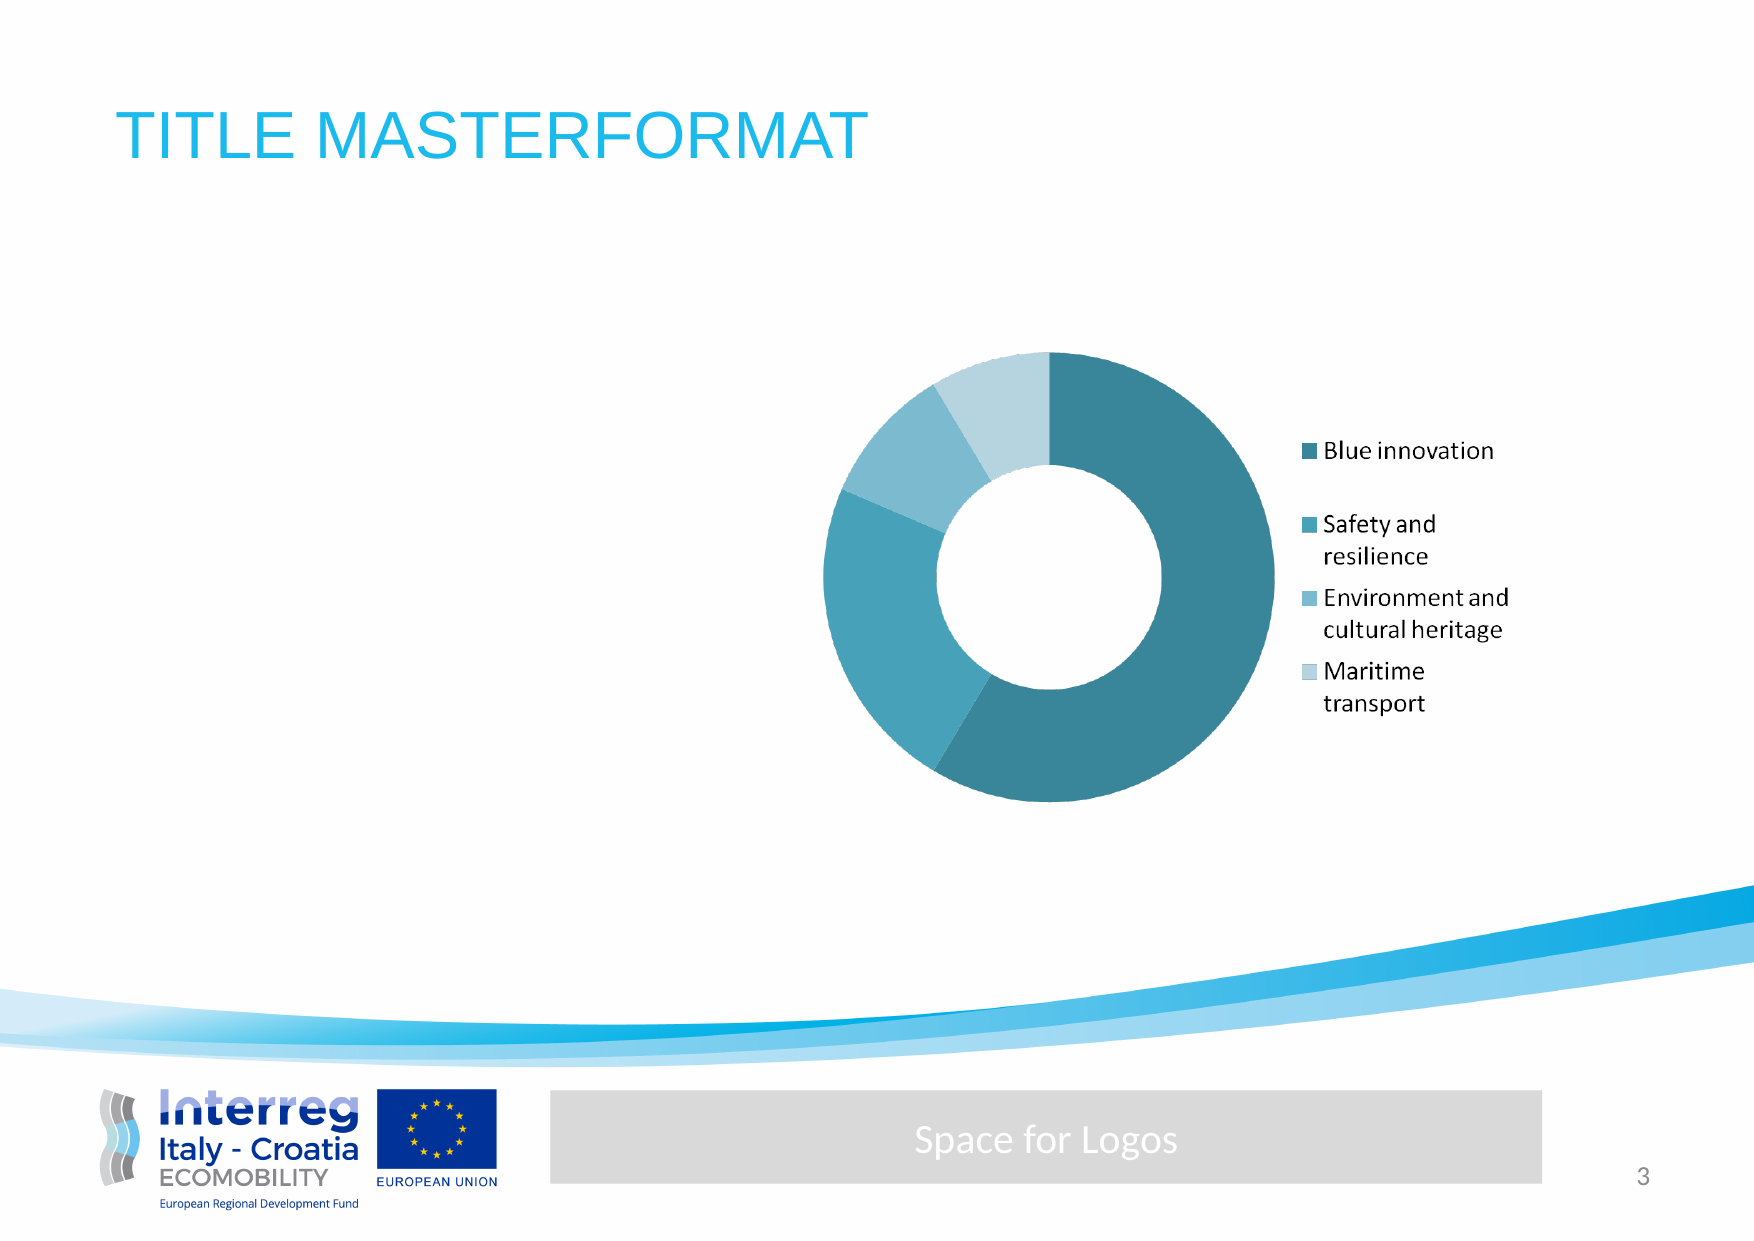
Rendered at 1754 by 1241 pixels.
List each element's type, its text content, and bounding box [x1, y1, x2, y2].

slide_number 3 [1607, 1141, 1666, 1208]
text_box Space for Logos [549, 1089, 1543, 1185]
text_box TITLE MASTERFORMAT [97, 83, 1656, 181]
picture [0, 0, 1754, 1241]
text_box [801, 315, 1530, 839]
